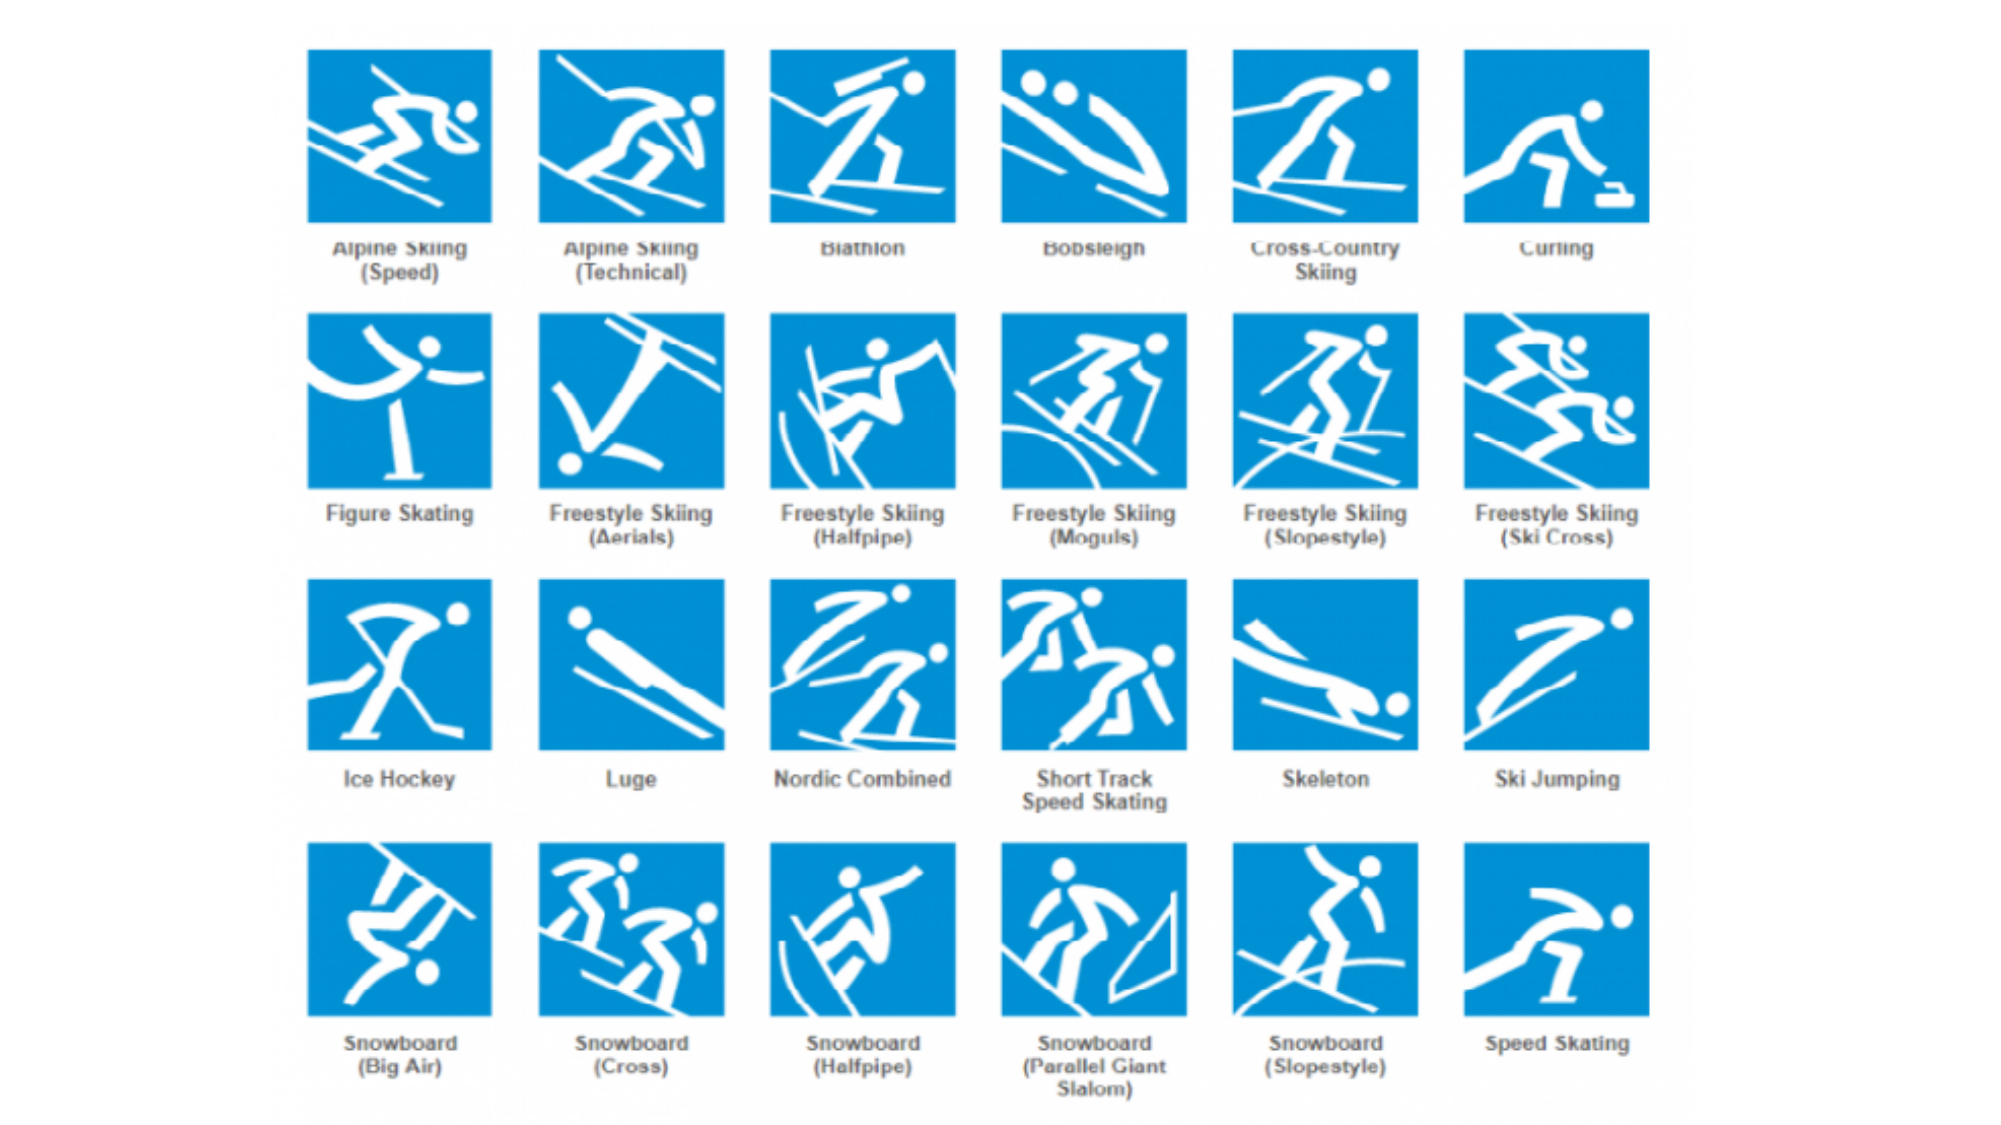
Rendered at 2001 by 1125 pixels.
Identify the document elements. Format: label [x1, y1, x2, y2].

list [177, 22, 1863, 1125]
